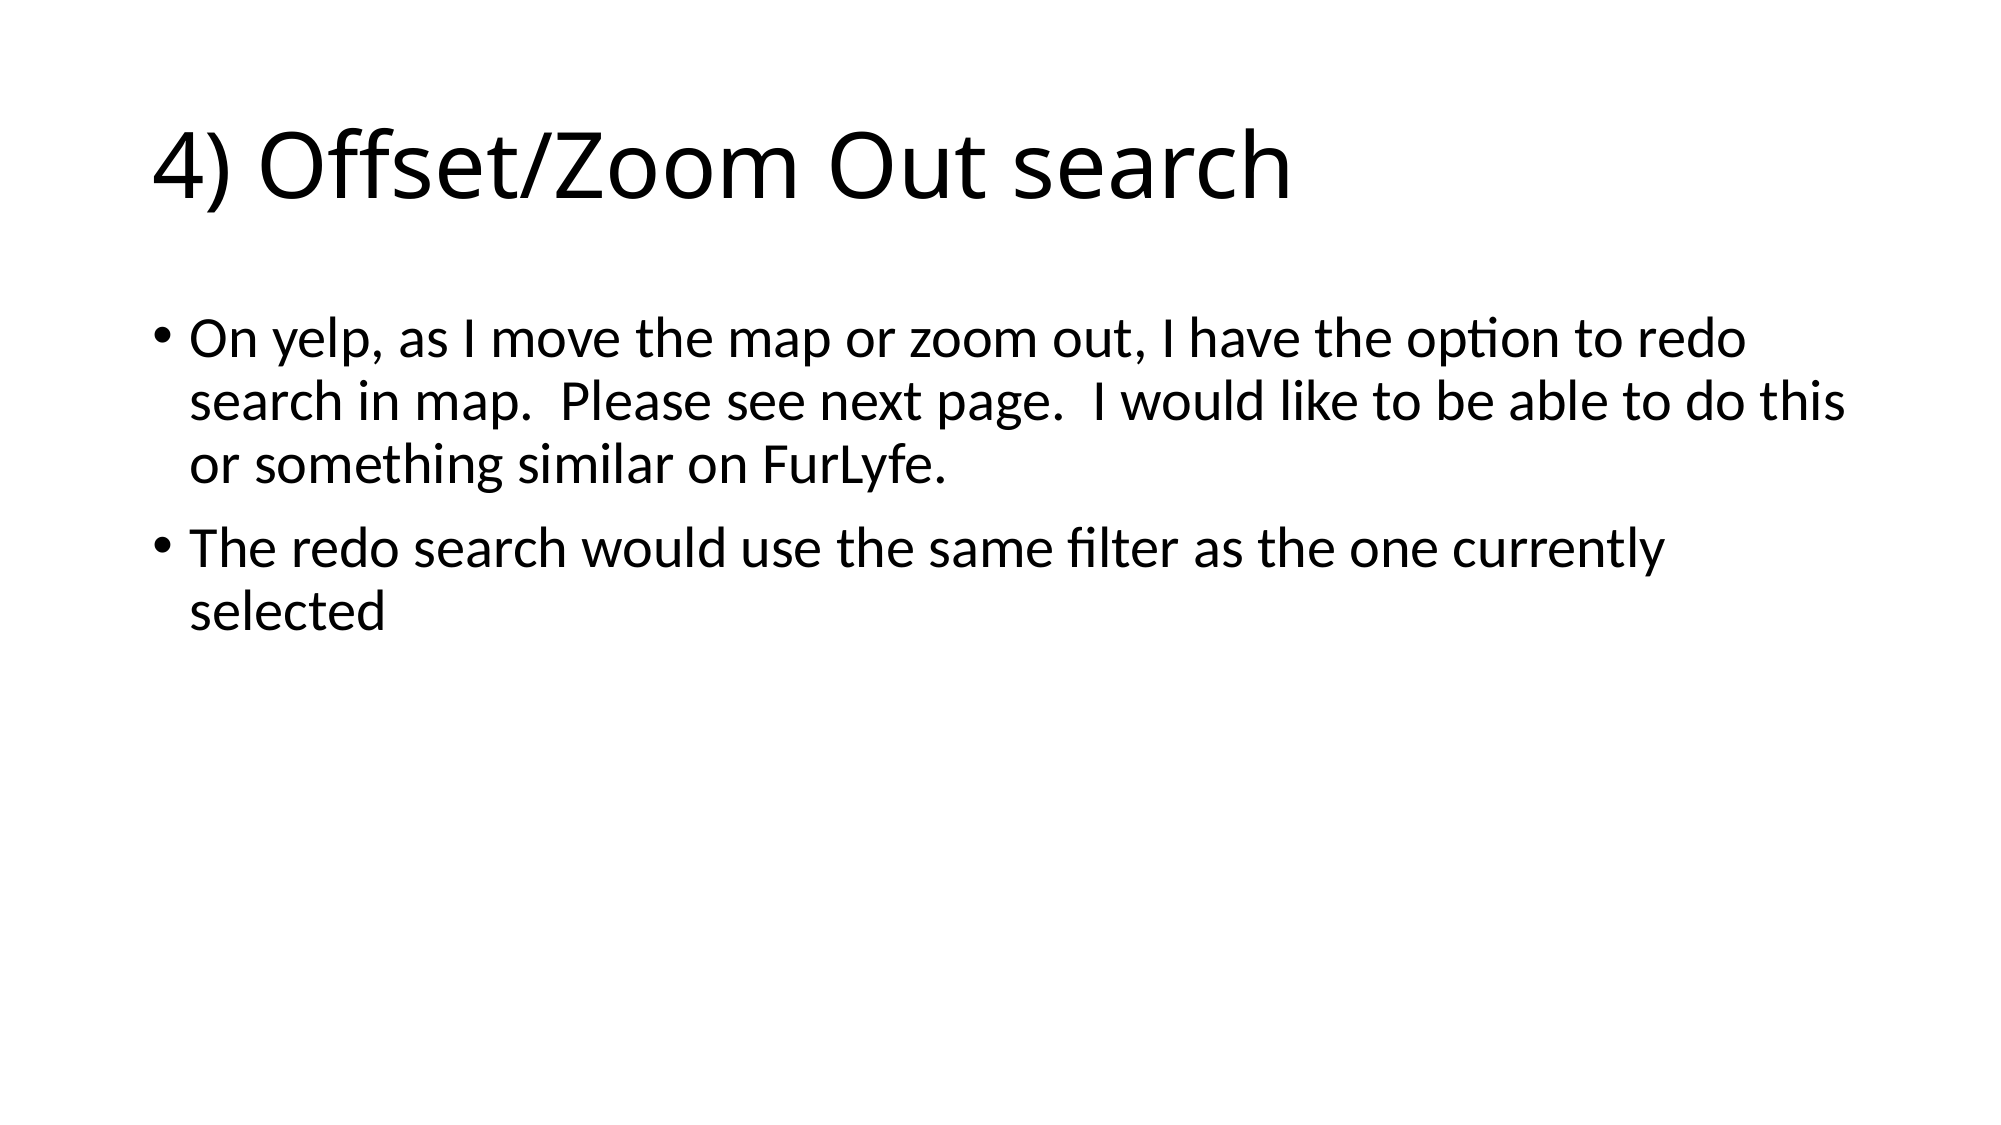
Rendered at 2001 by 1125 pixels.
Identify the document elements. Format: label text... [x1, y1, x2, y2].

list On yelp, as I move the map or zoom out, I have the option to redo search in map. Please see next page. I would like to be able to do this or something similar on FurLyfe. The redo search would use the same filter as the one currently selected [137, 299, 1863, 1014]
title 4) Offset/Zoom Out search [137, 59, 1863, 278]
